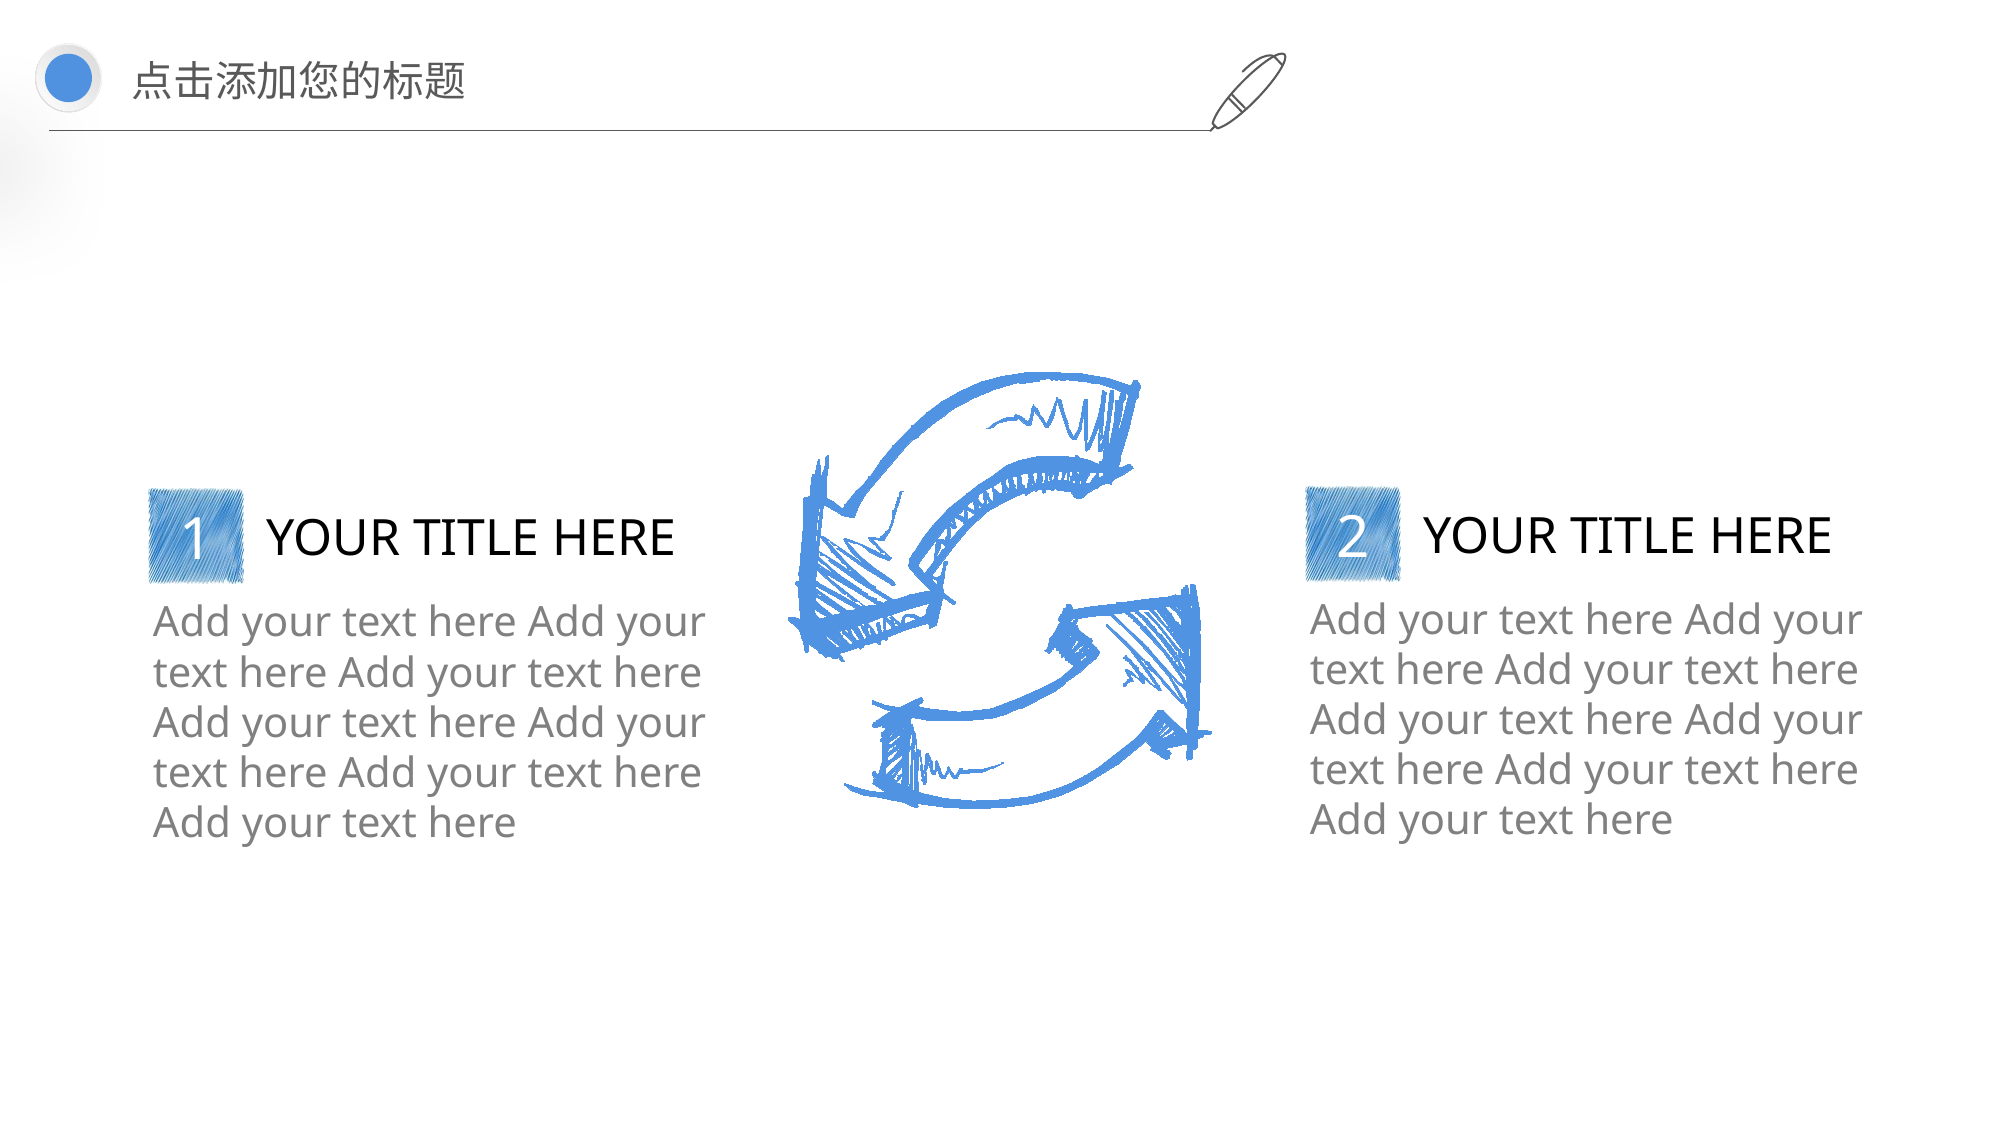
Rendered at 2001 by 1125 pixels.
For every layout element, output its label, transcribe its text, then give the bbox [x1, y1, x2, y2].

text_box Add your text here Add your text here Add your text here Add your text here Add your text here Add your text here Add your text here [1294, 585, 1918, 851]
text_box [1211, 53, 1286, 131]
text_box 点击添加您的标题 [111, 45, 510, 116]
text_box [788, 372, 1141, 662]
text_box 2 [1304, 485, 1402, 582]
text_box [35, 43, 102, 113]
text_box [844, 584, 1212, 809]
text_box YOUR TITLE HERE [251, 498, 692, 574]
text_box YOUR TITLE HERE [1408, 495, 1849, 571]
text_box 1 [147, 488, 245, 585]
text_box Add your text here Add your text here Add your text here Add your text here Add your text here Add your text here Add your text here [138, 587, 761, 853]
